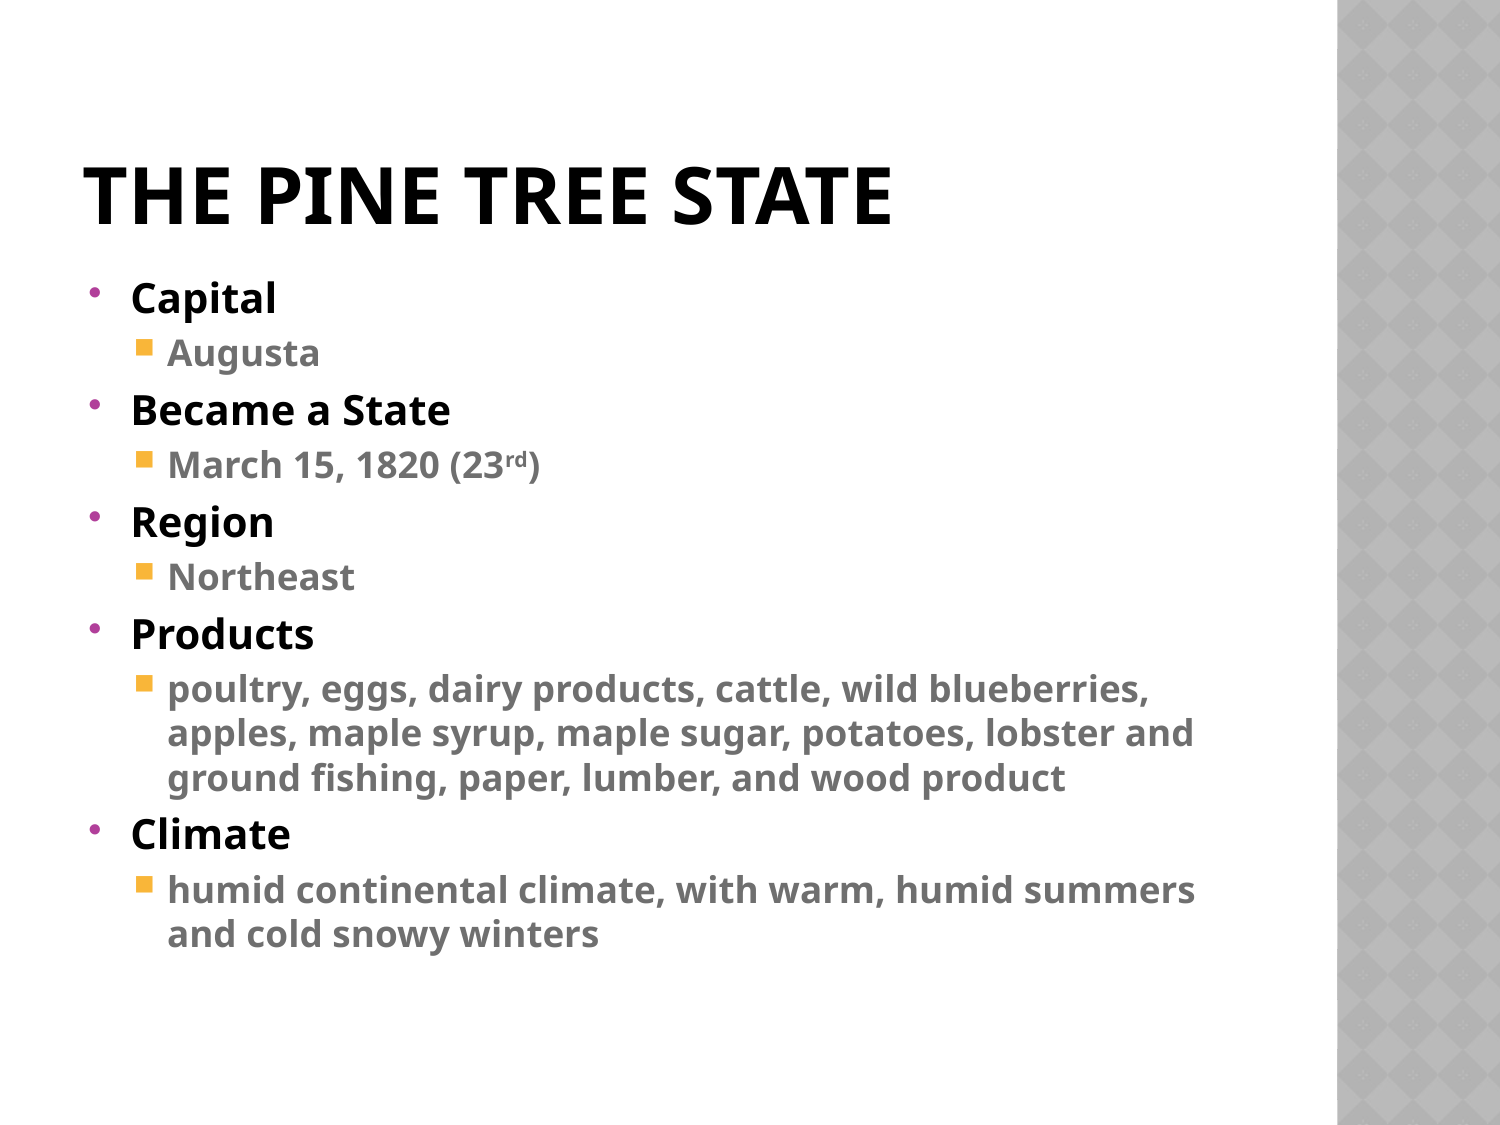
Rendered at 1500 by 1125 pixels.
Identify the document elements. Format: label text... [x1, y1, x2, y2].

title The Pine Tree state [75, 52, 1263, 240]
list Capital Augusta Became a State March 15, 1820 (23rd) Region Northeast Products poultry, eggs, dairy products, cattle, wild blueberries, apples, maple syrup, maple sugar, potatoes, lobster and ground fishing, paper, lumber, and wood product Climate humid continental climate, with warm, humid summers and cold snowy winters [75, 264, 1263, 1059]
